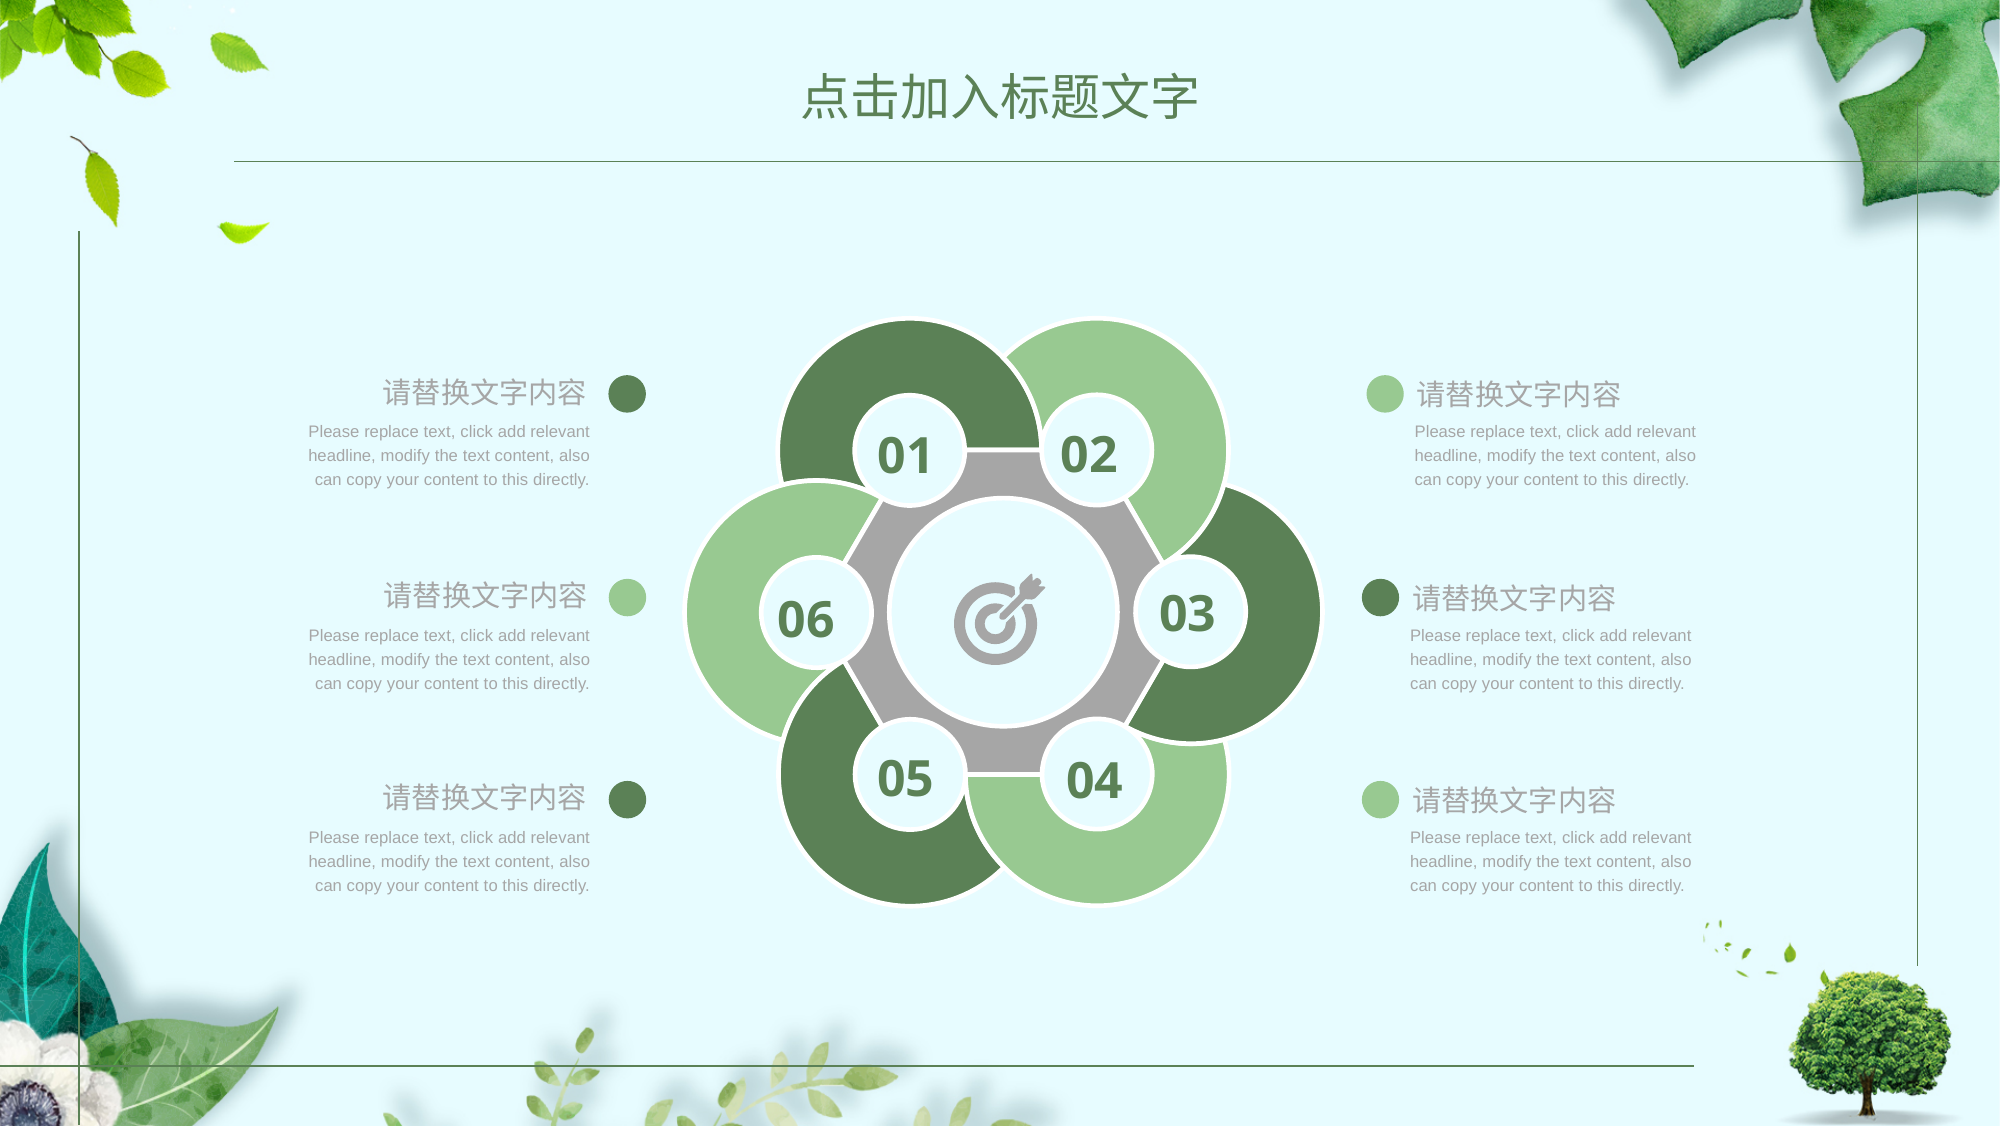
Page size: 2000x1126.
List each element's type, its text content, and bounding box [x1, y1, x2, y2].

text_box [0, 230, 1694, 1126]
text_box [234, 101, 2000, 966]
picture [0, 0, 2000, 230]
text_box 点击加入标题文字 [632, 58, 1368, 101]
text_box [665, 299, 1342, 925]
picture [1694, 966, 2000, 1126]
